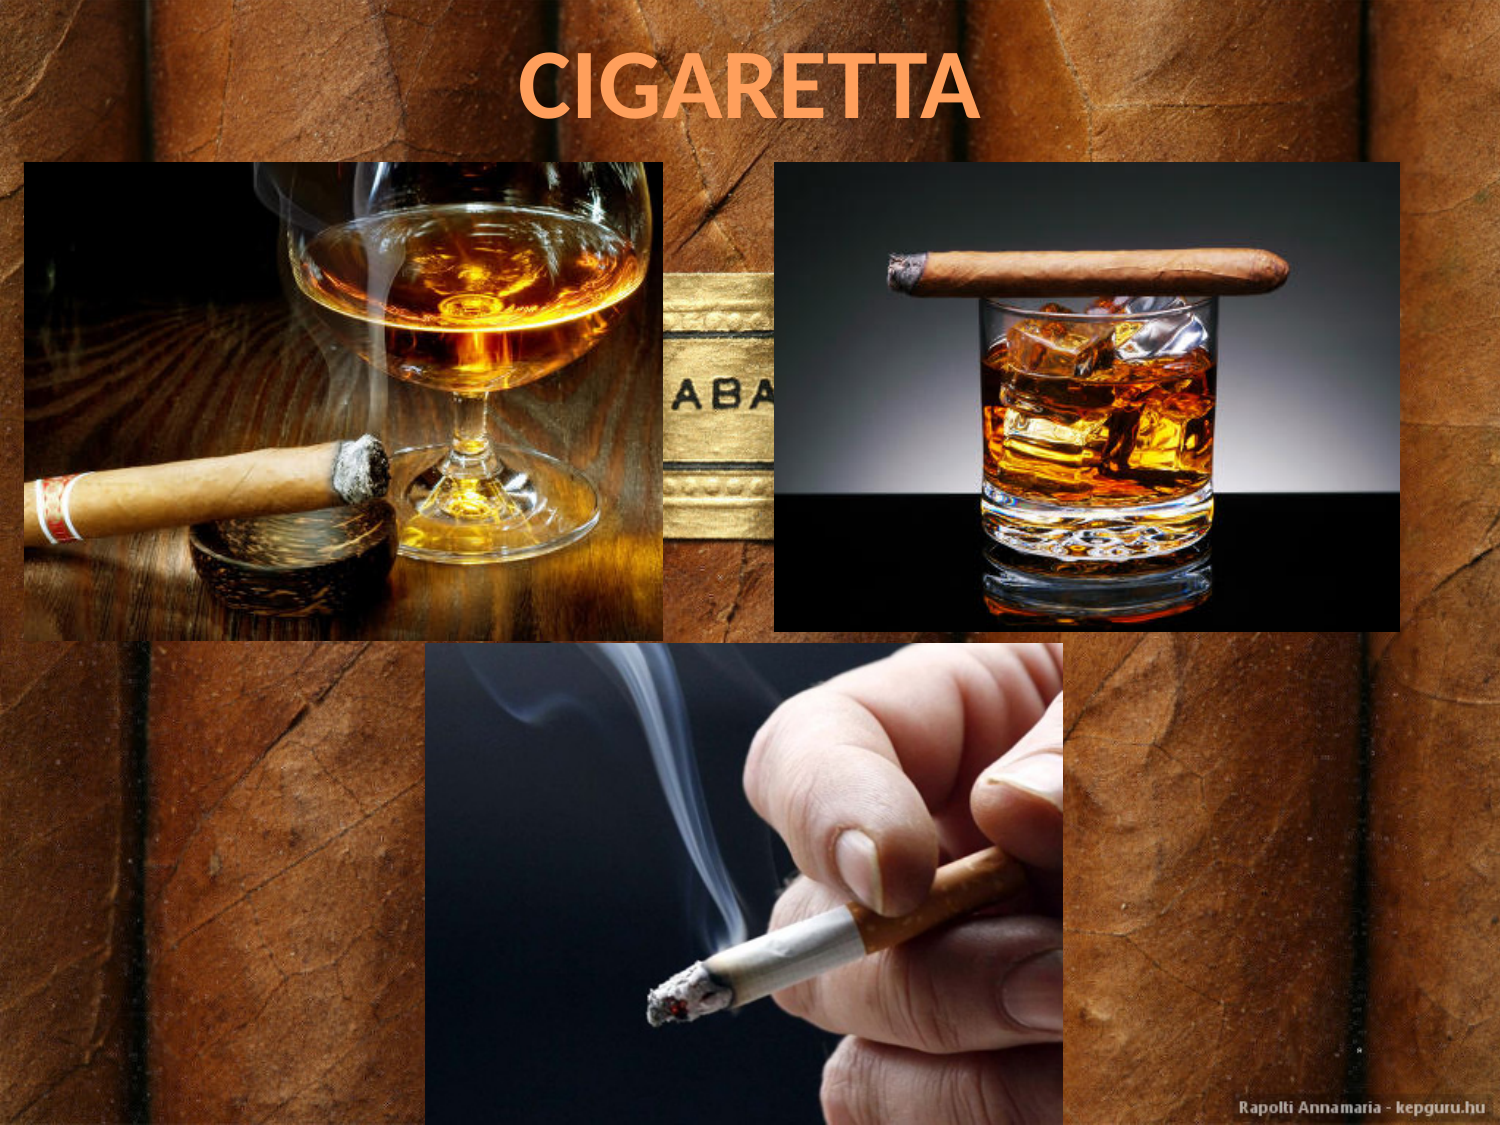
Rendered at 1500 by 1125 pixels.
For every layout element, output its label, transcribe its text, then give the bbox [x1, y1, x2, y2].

picture [0, 0, 1500, 1125]
title CIGARETTA [75, 0, 1425, 188]
